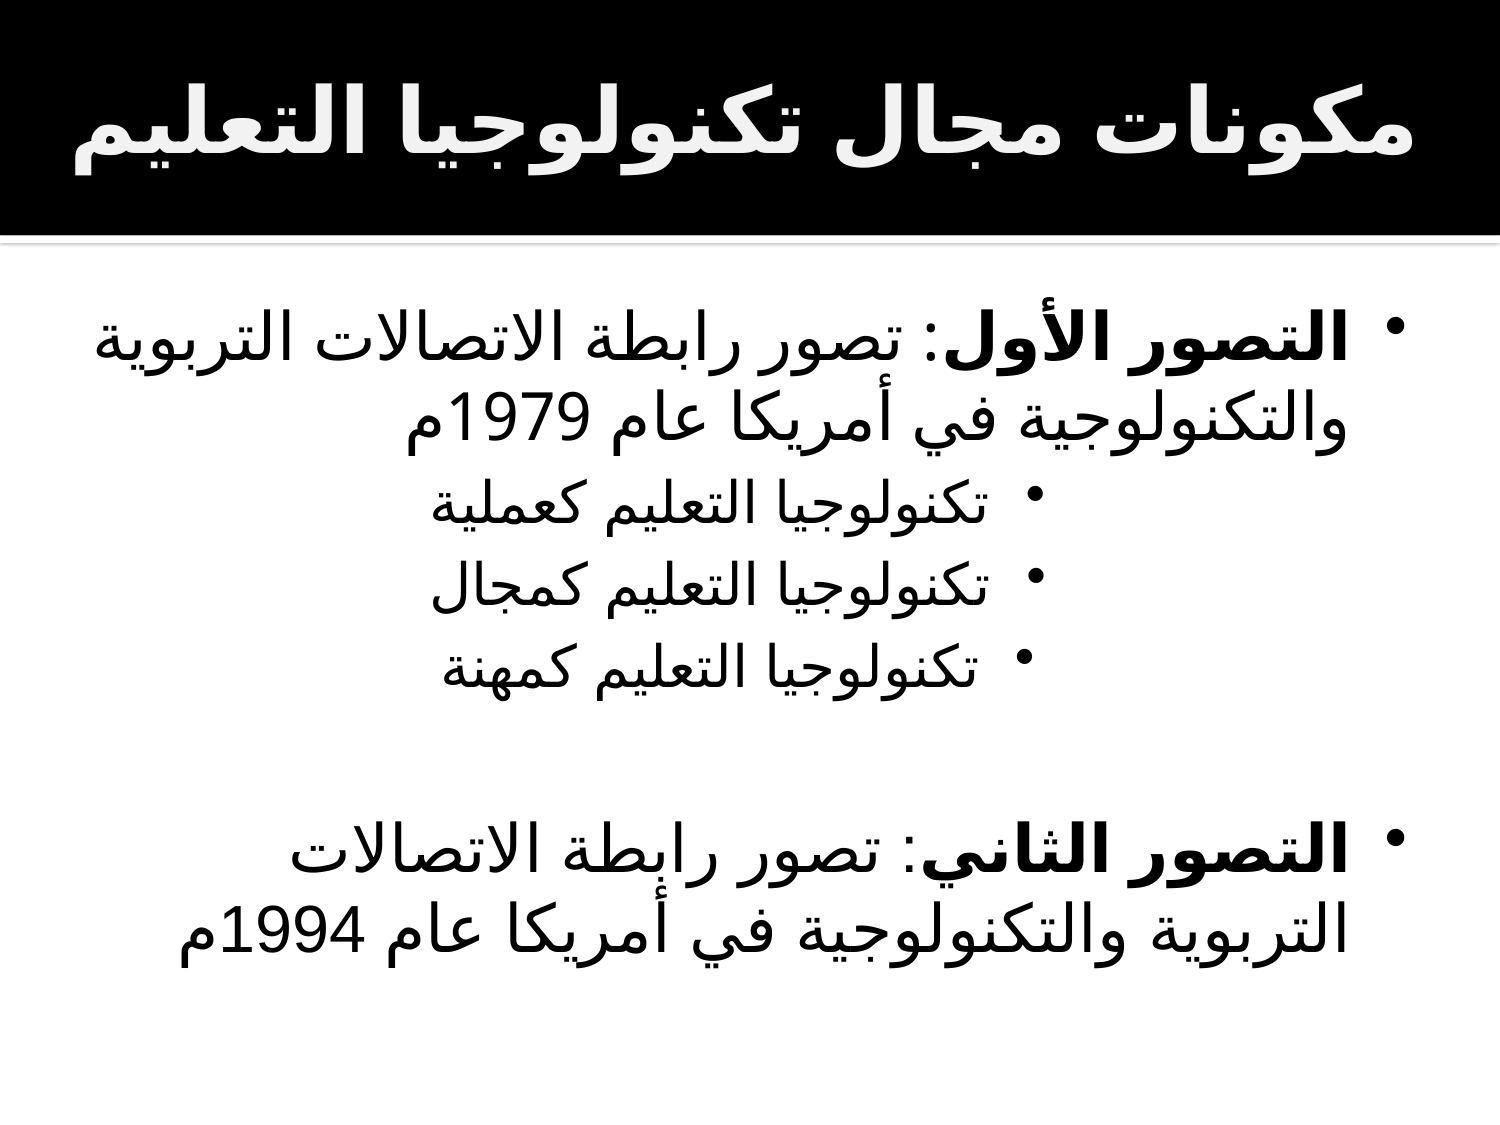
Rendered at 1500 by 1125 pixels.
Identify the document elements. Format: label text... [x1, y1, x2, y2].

text_box التصور الأول: تصور رابطة الاتصالات التربوية والتكنولوجية في أمريكا عام 1979م تكنولوجيا التعليم كعملية تكنولوجيا التعليم كمجال تكنولوجيا التعليم كمهنة التصور الثاني: تصور رابطة الاتصالات التربوية والتكنولوجية في أمريكا عام 1994م [53, 286, 1424, 1059]
text_box مكونات مجال تكنولوجيا التعليم [54, 54, 1436, 180]
